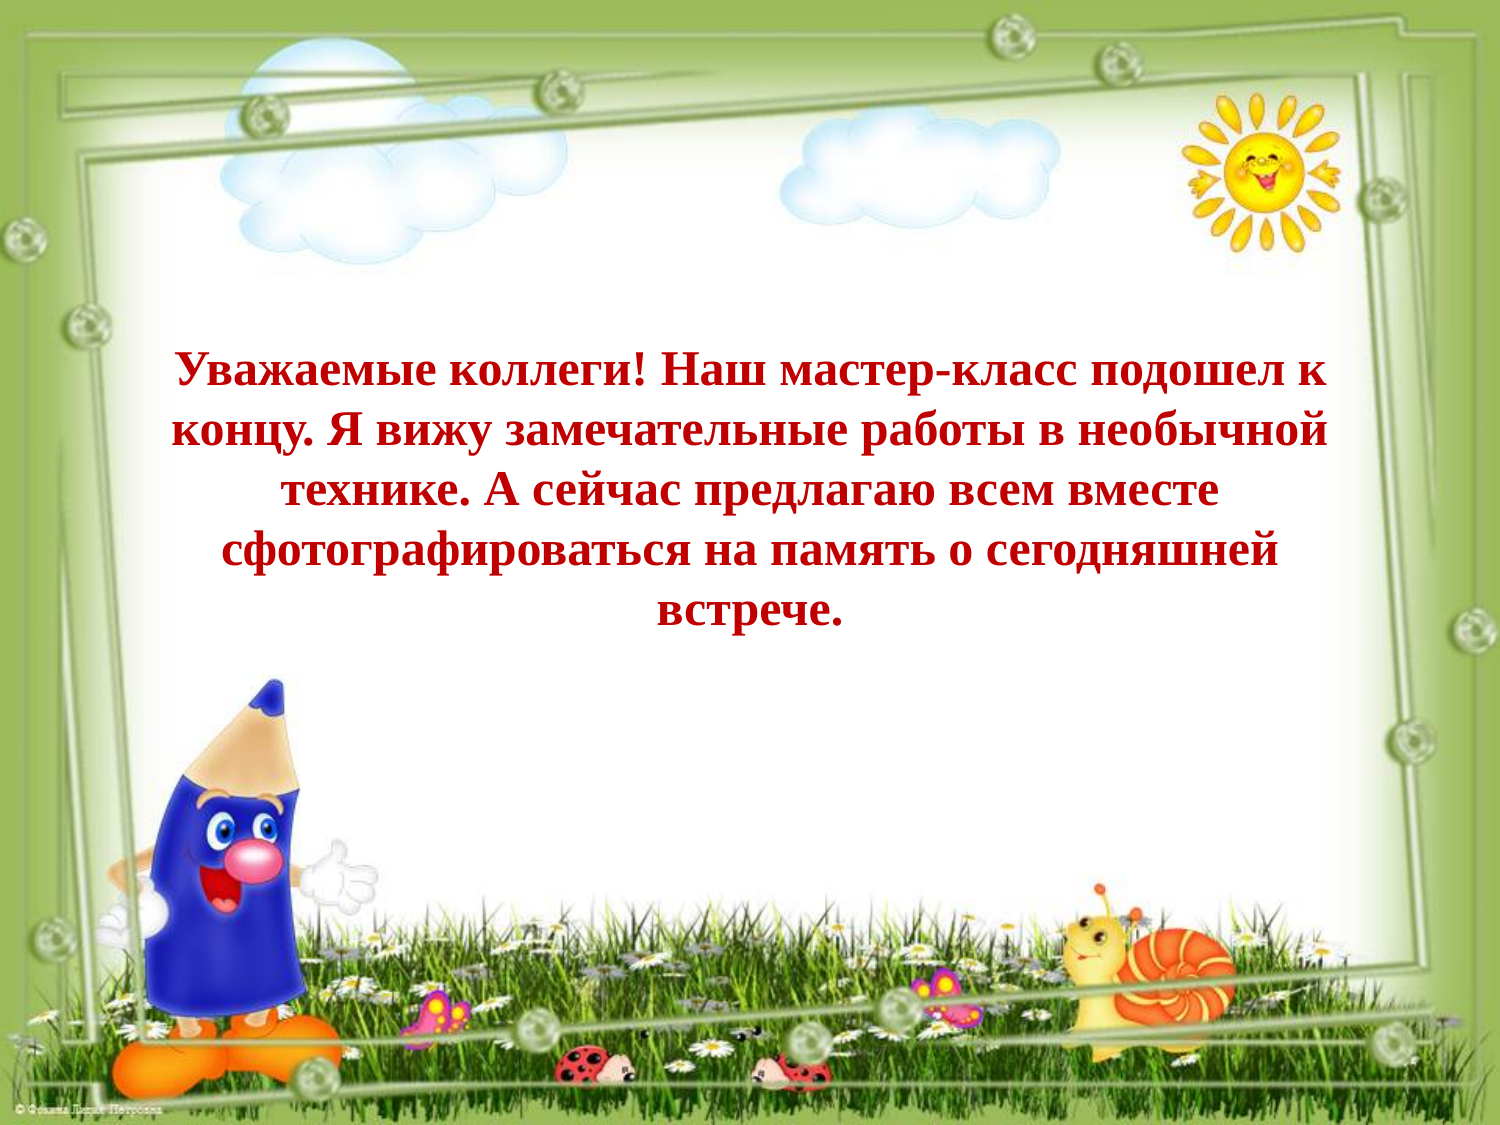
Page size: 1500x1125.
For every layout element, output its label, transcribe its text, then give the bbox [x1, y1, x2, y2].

picture [0, 0, 1500, 1125]
text_box Уважаемые коллеги! Наш мастер-класс подошел к концу. Я вижу замечательные работы в необычной технике. А сейчас предлагаю всем вместе сфотографироваться на память о сегодняшней встрече. [152, 328, 1348, 643]
